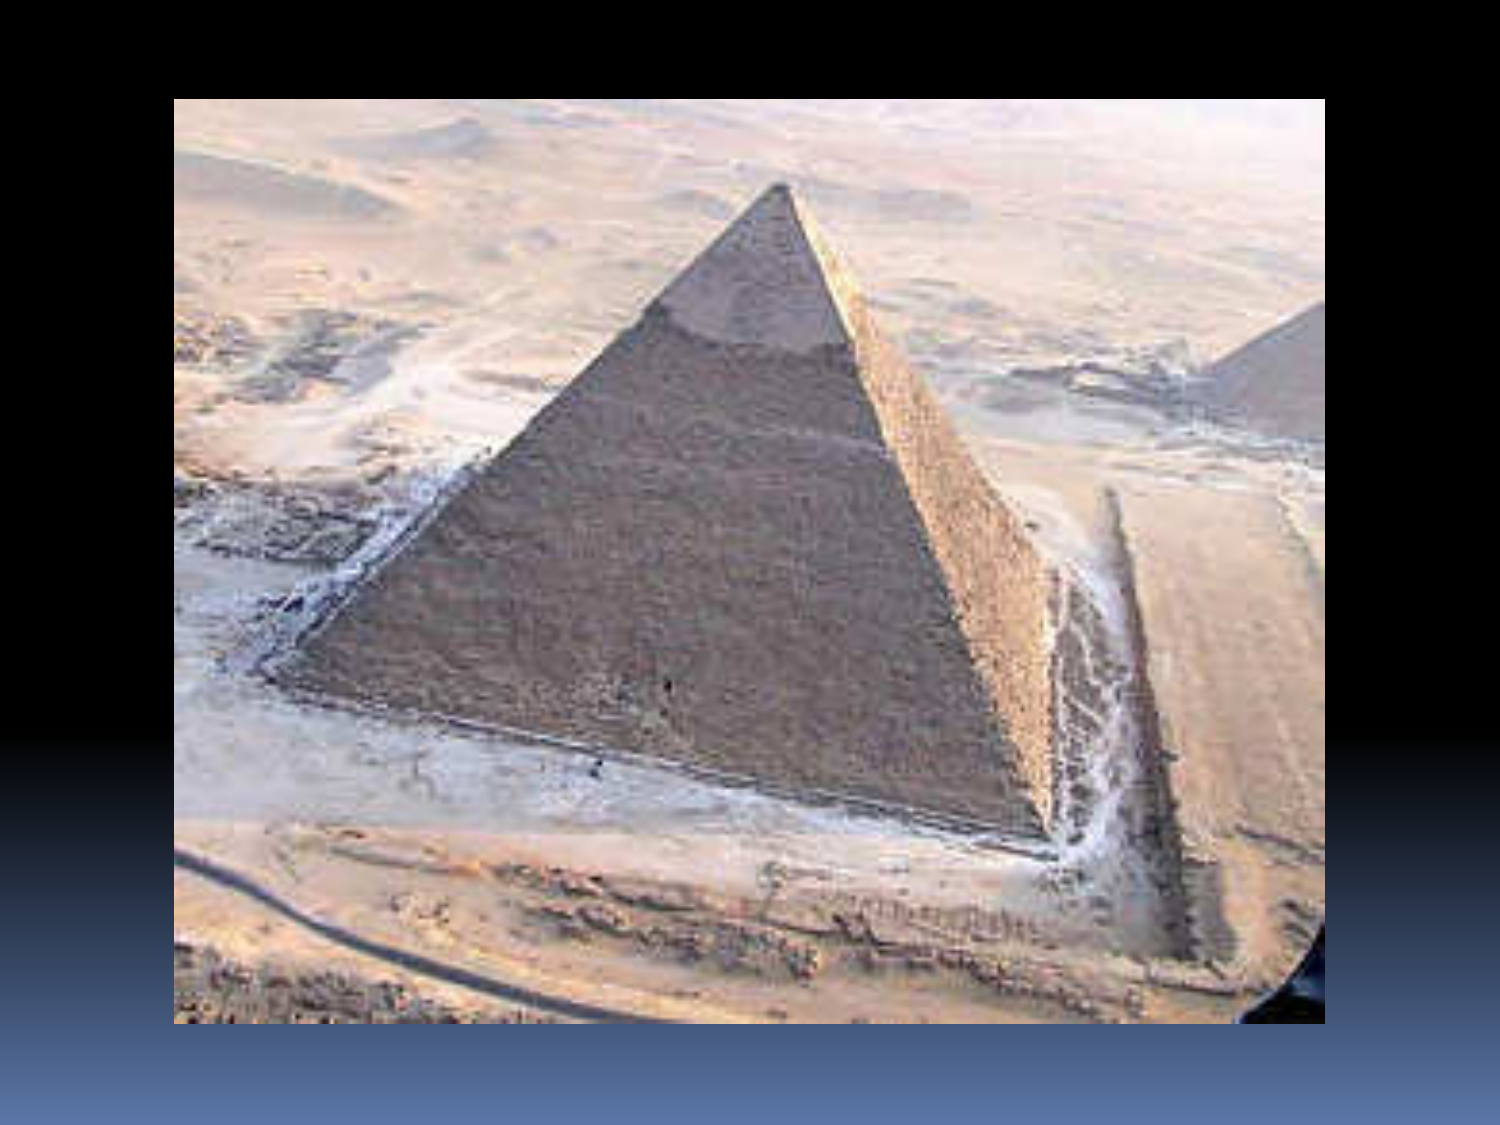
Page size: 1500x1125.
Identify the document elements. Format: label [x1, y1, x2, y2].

picture [174, 99, 1326, 1025]
